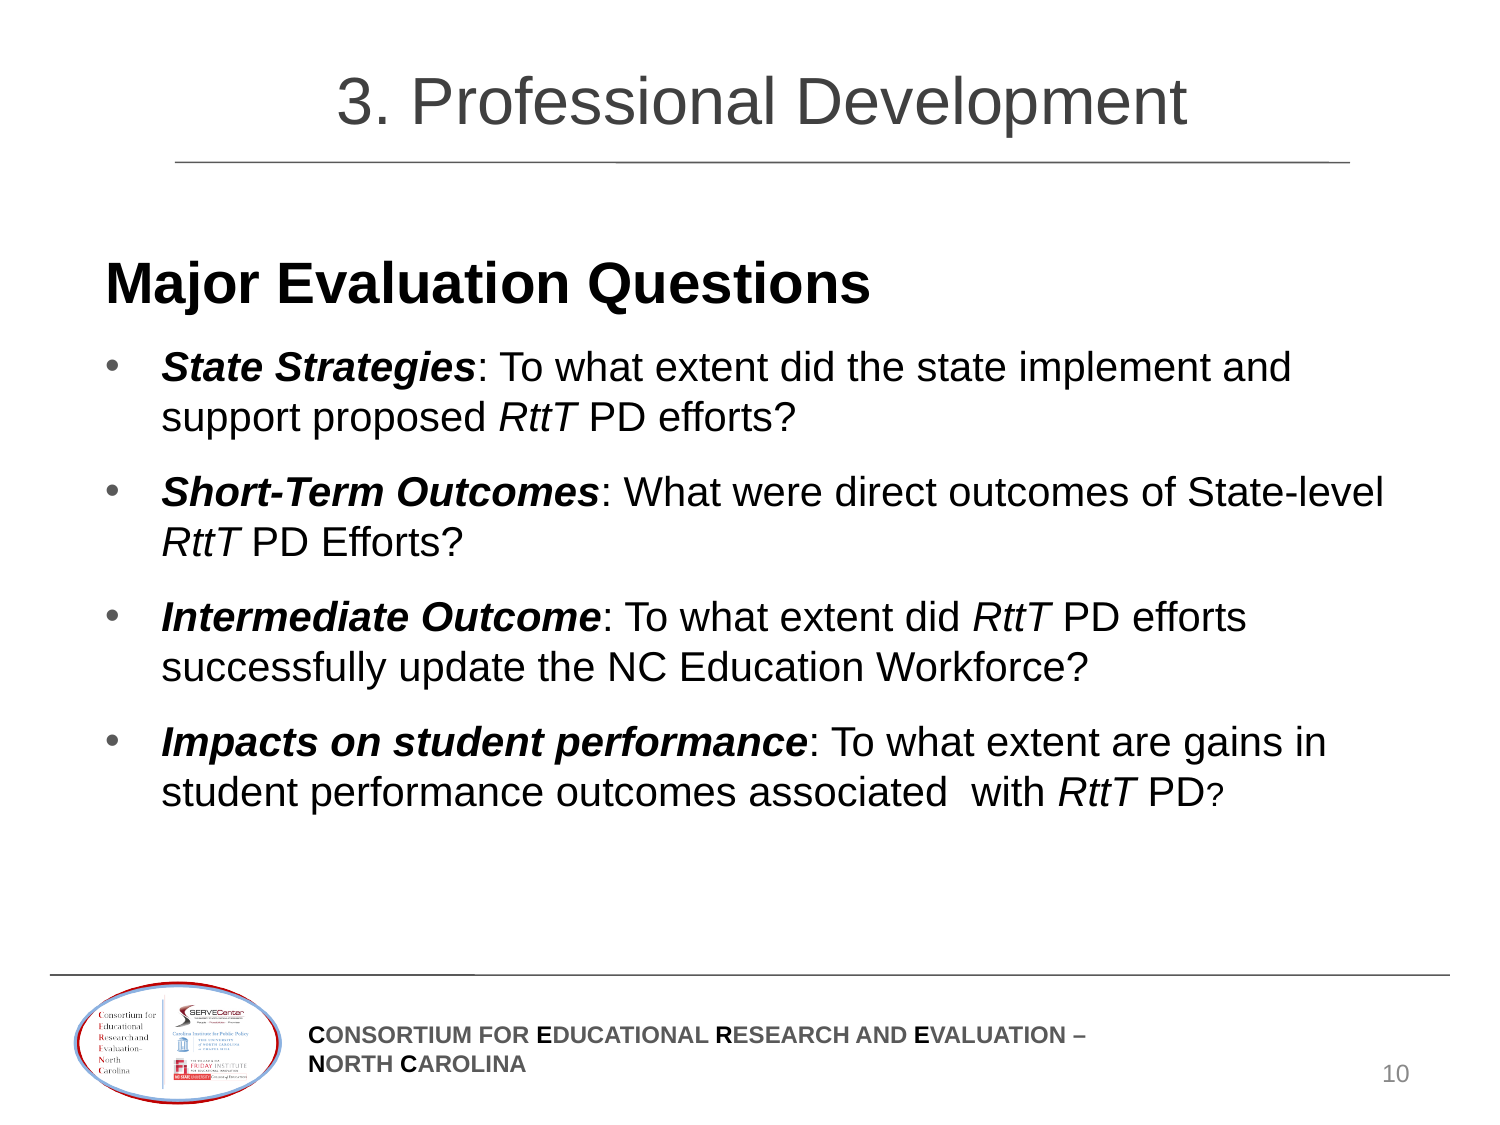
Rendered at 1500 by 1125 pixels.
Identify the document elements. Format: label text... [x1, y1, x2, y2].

slide_number 10 [1268, 1042, 1425, 1103]
list Major Evaluation Questions State Strategies: To what extent did the state implement and support proposed RttT PD efforts? Short-Term Outcomes: What were direct outcomes of State-level RttT PD Efforts? Intermediate Outcome: To what extent did RttT PD efforts successfully update the NC Education Workforce? Impacts on student performance: To what extent are gains in student performance outcomes associated with RttT PD? [89, 237, 1403, 888]
picture [72, 981, 283, 1105]
title 3. Professional Development [174, 44, 1351, 151]
